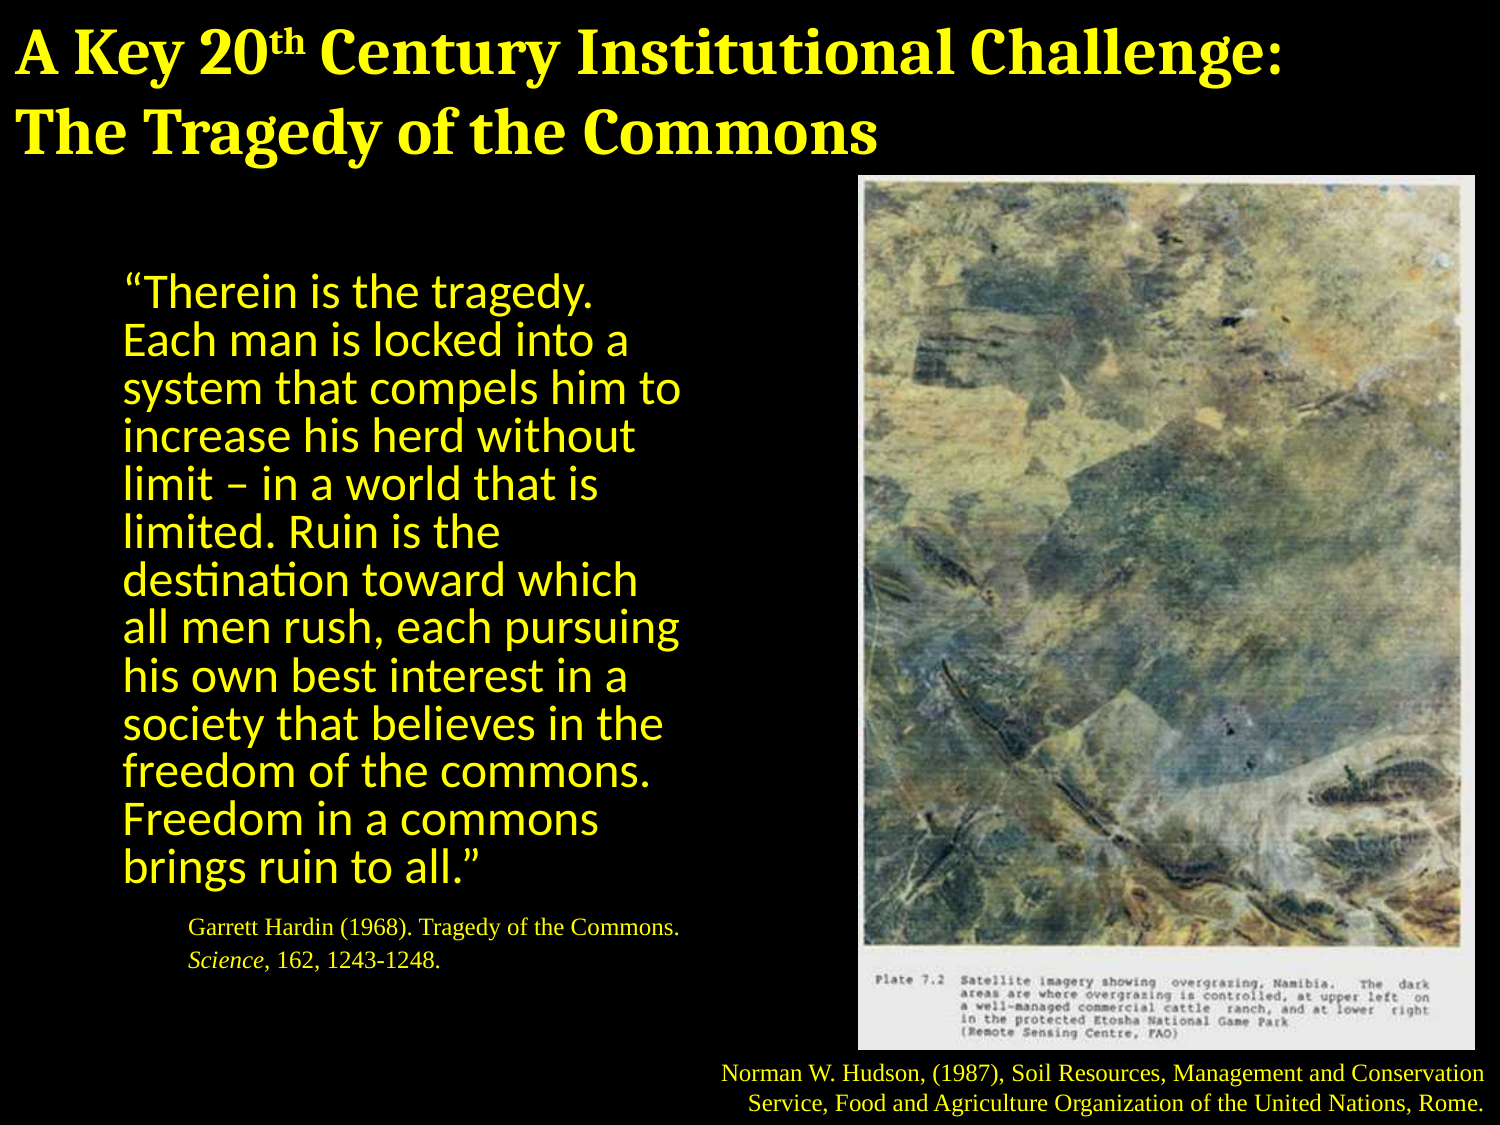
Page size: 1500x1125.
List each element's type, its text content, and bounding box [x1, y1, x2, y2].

text_box “Therein is the tragedy. Each man is locked into a system that compels him to increase his herd without limit – in a world that is limited. Ruin is the destination toward which all men rush, each pursuing his own best interest in a society that believes in the freedom of the commons. Freedom in a commons brings ruin to all.” Garrett Hardin (1968). Tragedy of the Commons. Science, 162, 1243-1248. [51, 262, 705, 926]
title A Key 20th Century Institutional Challenge: The Tragedy of the Commons [0, 24, 1369, 150]
text_box Norman W. Hudson, (1987), Soil Resources, Management and Conservation Service, Food and Agriculture Organization of the United Nations, Rome. [687, 1049, 1500, 1124]
picture [857, 174, 1476, 1051]
